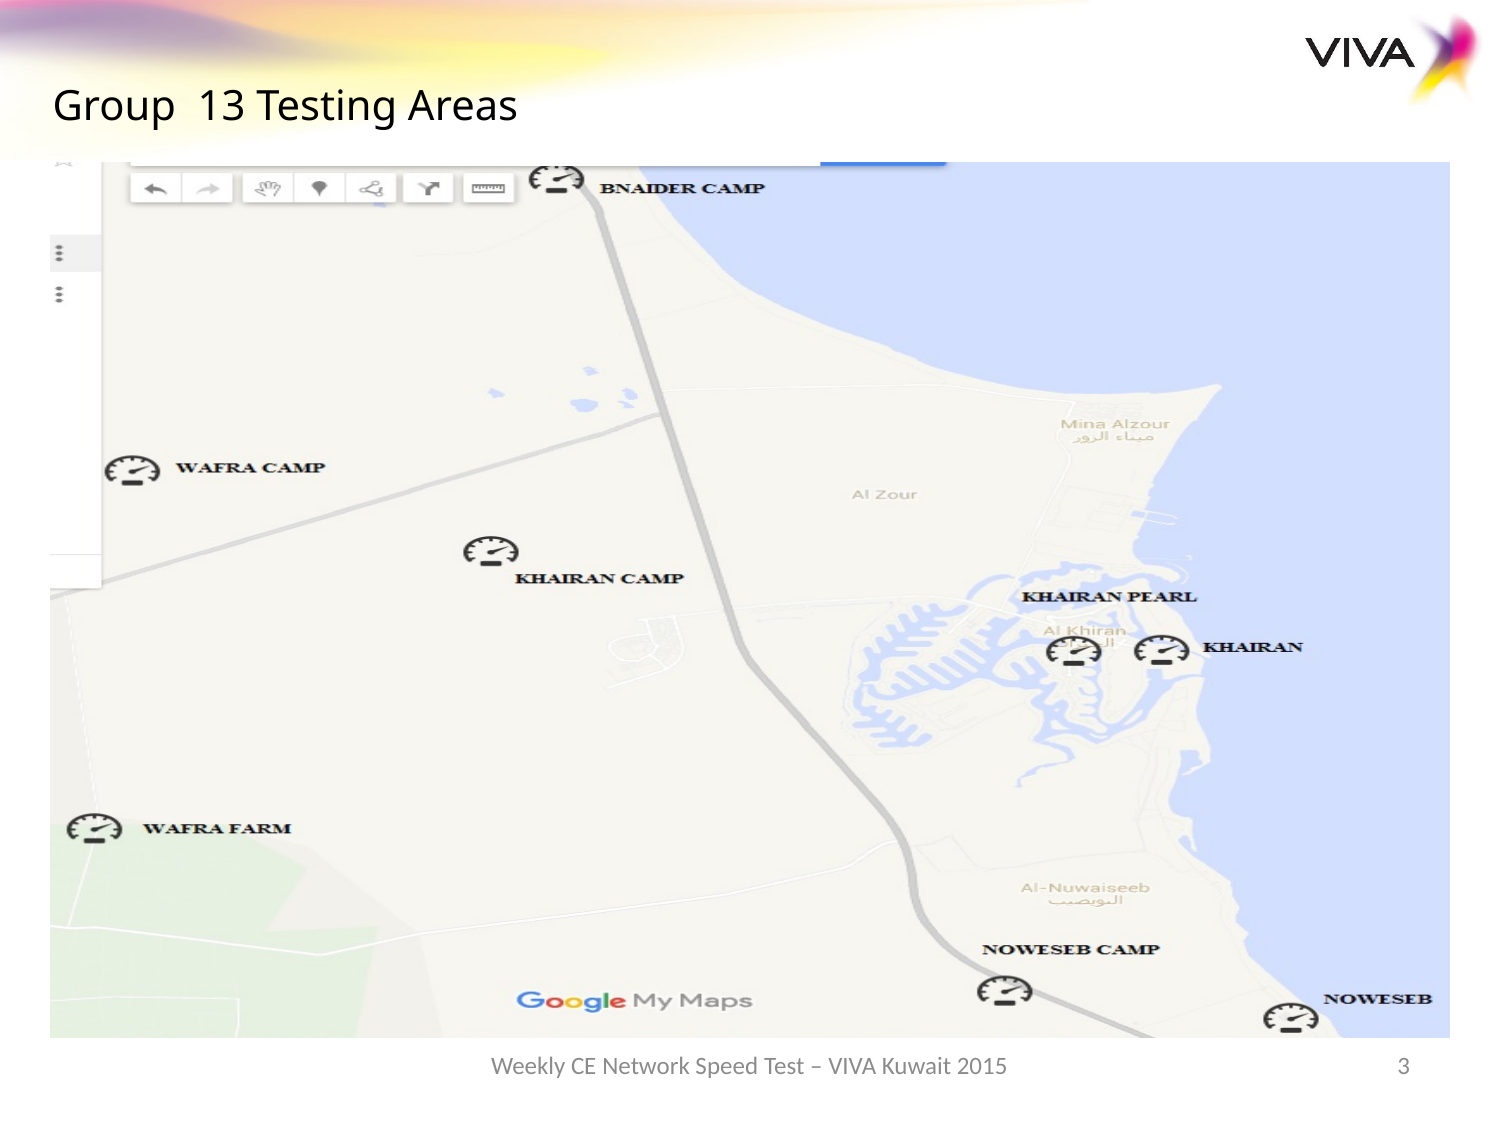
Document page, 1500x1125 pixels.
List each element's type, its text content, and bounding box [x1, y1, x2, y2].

picture [1300, 12, 1485, 105]
text_box Group 13 Testing Areas [37, 24, 1278, 184]
picture [49, 162, 1451, 1038]
text_box Weekly CE Network Speed Test – VIVA Kuwait 2015 [205, 1046, 1074, 1103]
picture [0, 0, 1089, 160]
text_box 3 [1074, 1046, 1425, 1103]
